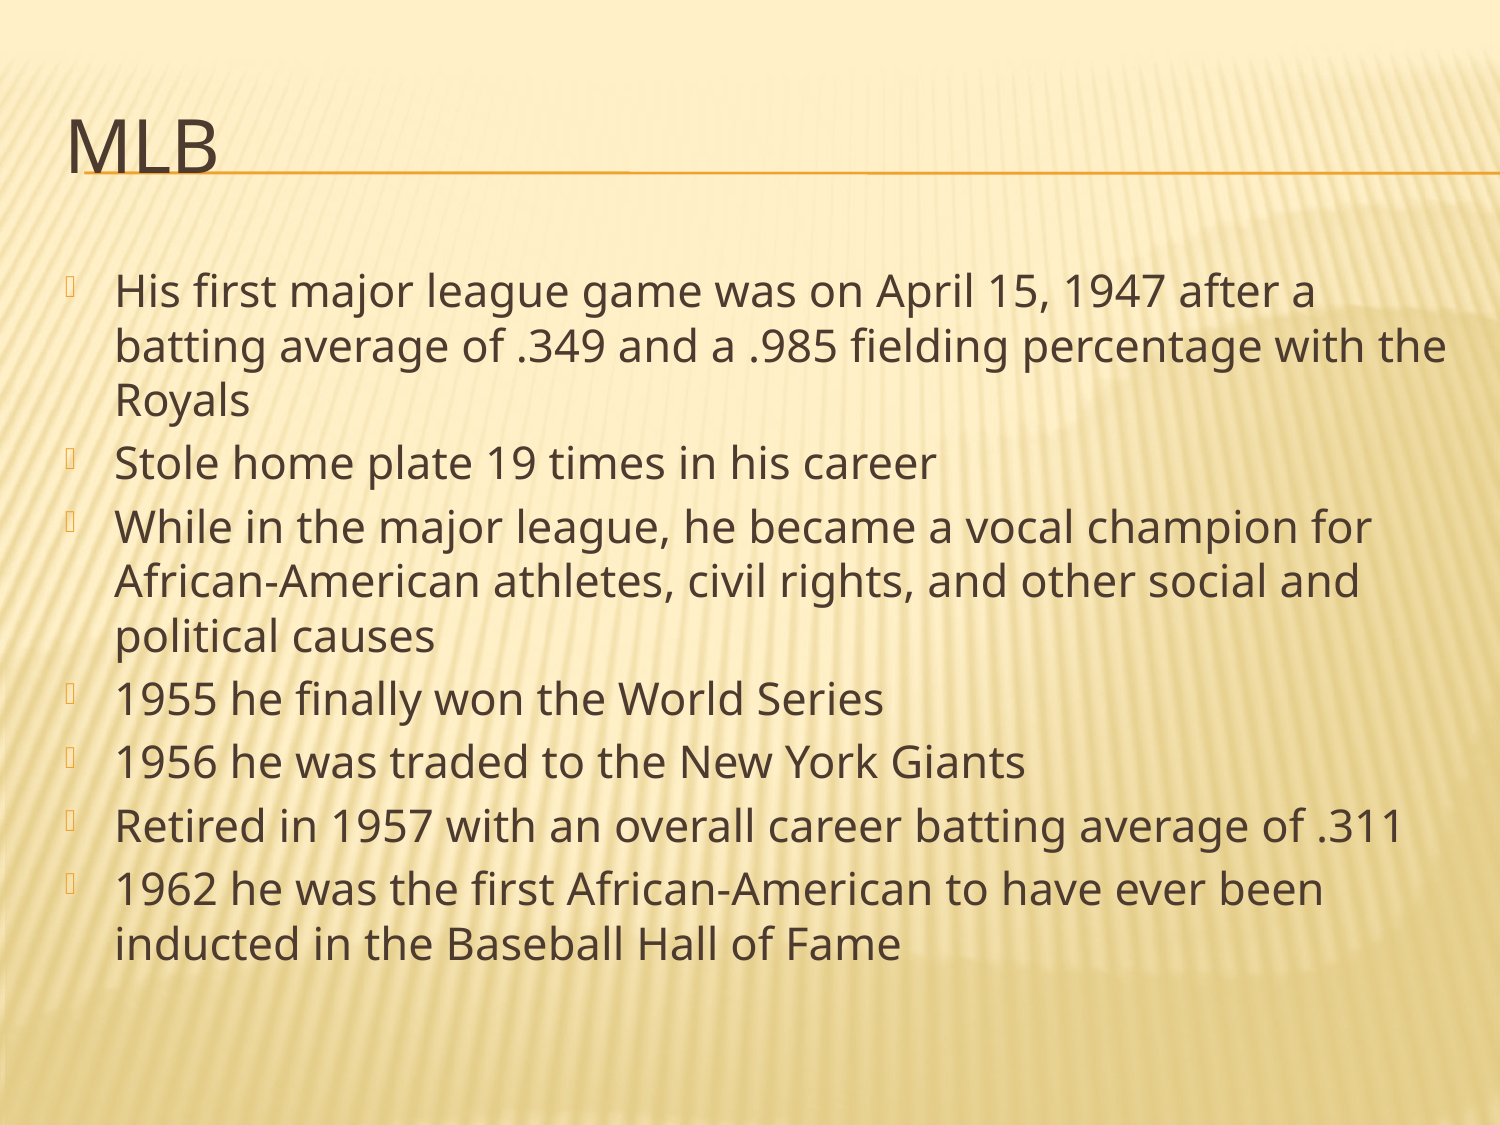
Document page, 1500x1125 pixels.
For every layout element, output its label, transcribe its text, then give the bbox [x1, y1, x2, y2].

list His first major league game was on April 15, 1947 after a batting average of .349 and a .985 fielding percentage with the Royals Stole home plate 19 times in his career While in the major league, he became a vocal champion for African-American athletes, civil rights, and other social and political causes 1955 he finally won the World Series 1956 he was traded to the New York Giants Retired in 1957 with an overall career batting average of .311 1962 he was the first African-American to have ever been inducted in the Baseball Hall of Fame [50, 254, 1475, 998]
title MLB [50, 75, 1475, 213]
